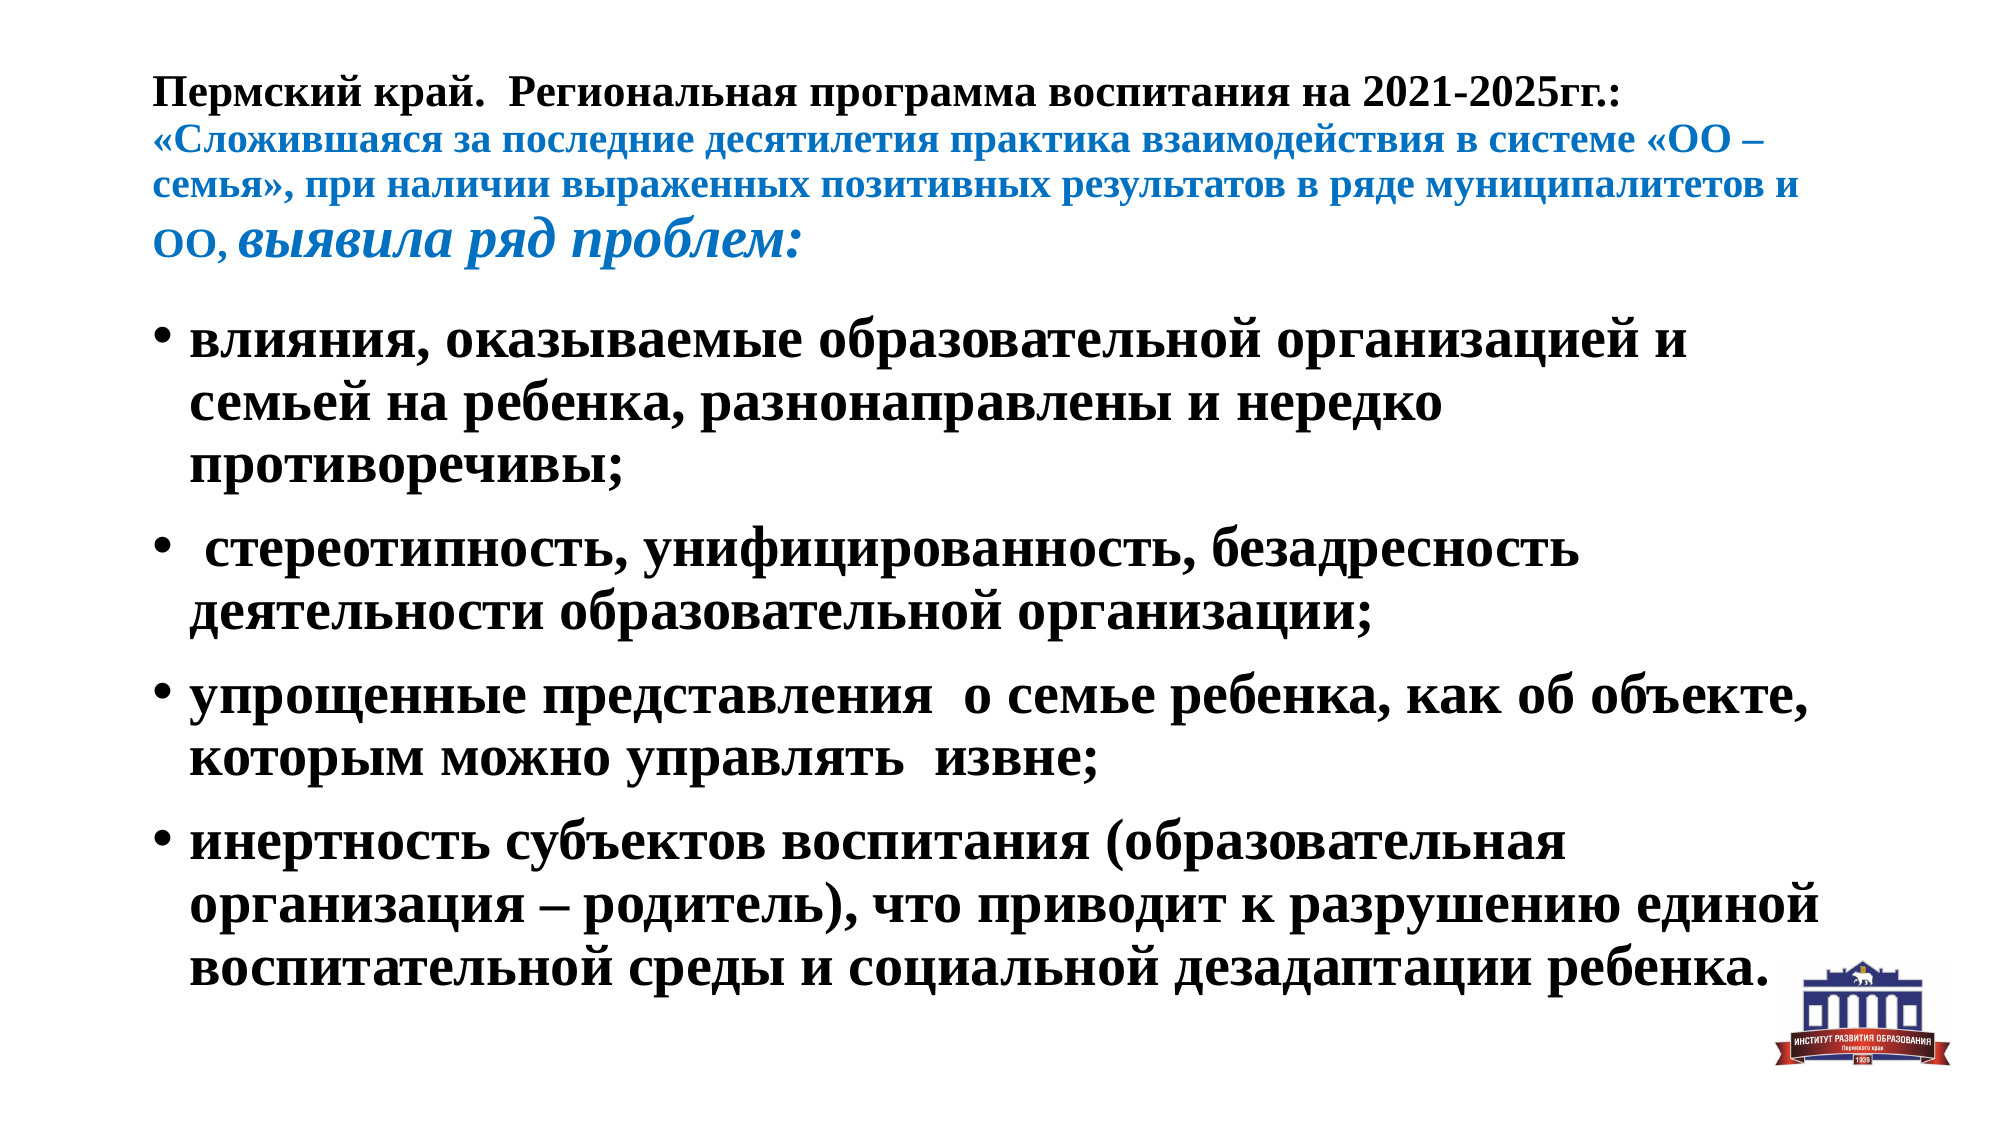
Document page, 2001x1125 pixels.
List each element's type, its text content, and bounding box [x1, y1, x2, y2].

list влияния, оказываемые образовательной организацией и семьей на ребенка, разнонаправлены и нередко противоречивы; стереотипность, унифицированность, безадресность деятельности образовательной организации; упрощенные представления о семье ребенка, как об объекте, которым можно управлять извне; инертность субъектов воспитания (образовательная организация – родитель), что приводит к разрушению единой воспитательной среды и социальной дезадаптации ребенка. [137, 299, 1863, 1014]
title Пермский край. Региональная программа воспитания на 2021-2025гг.: «Сложившаяся за последние десятилетия практика взаимодействия в системе «ОО – семья», при наличии выраженных позитивных результатов в ряде муниципалитетов и ОО, выявила ряд проблем: [137, 59, 1863, 278]
picture [1773, 960, 1951, 1066]
